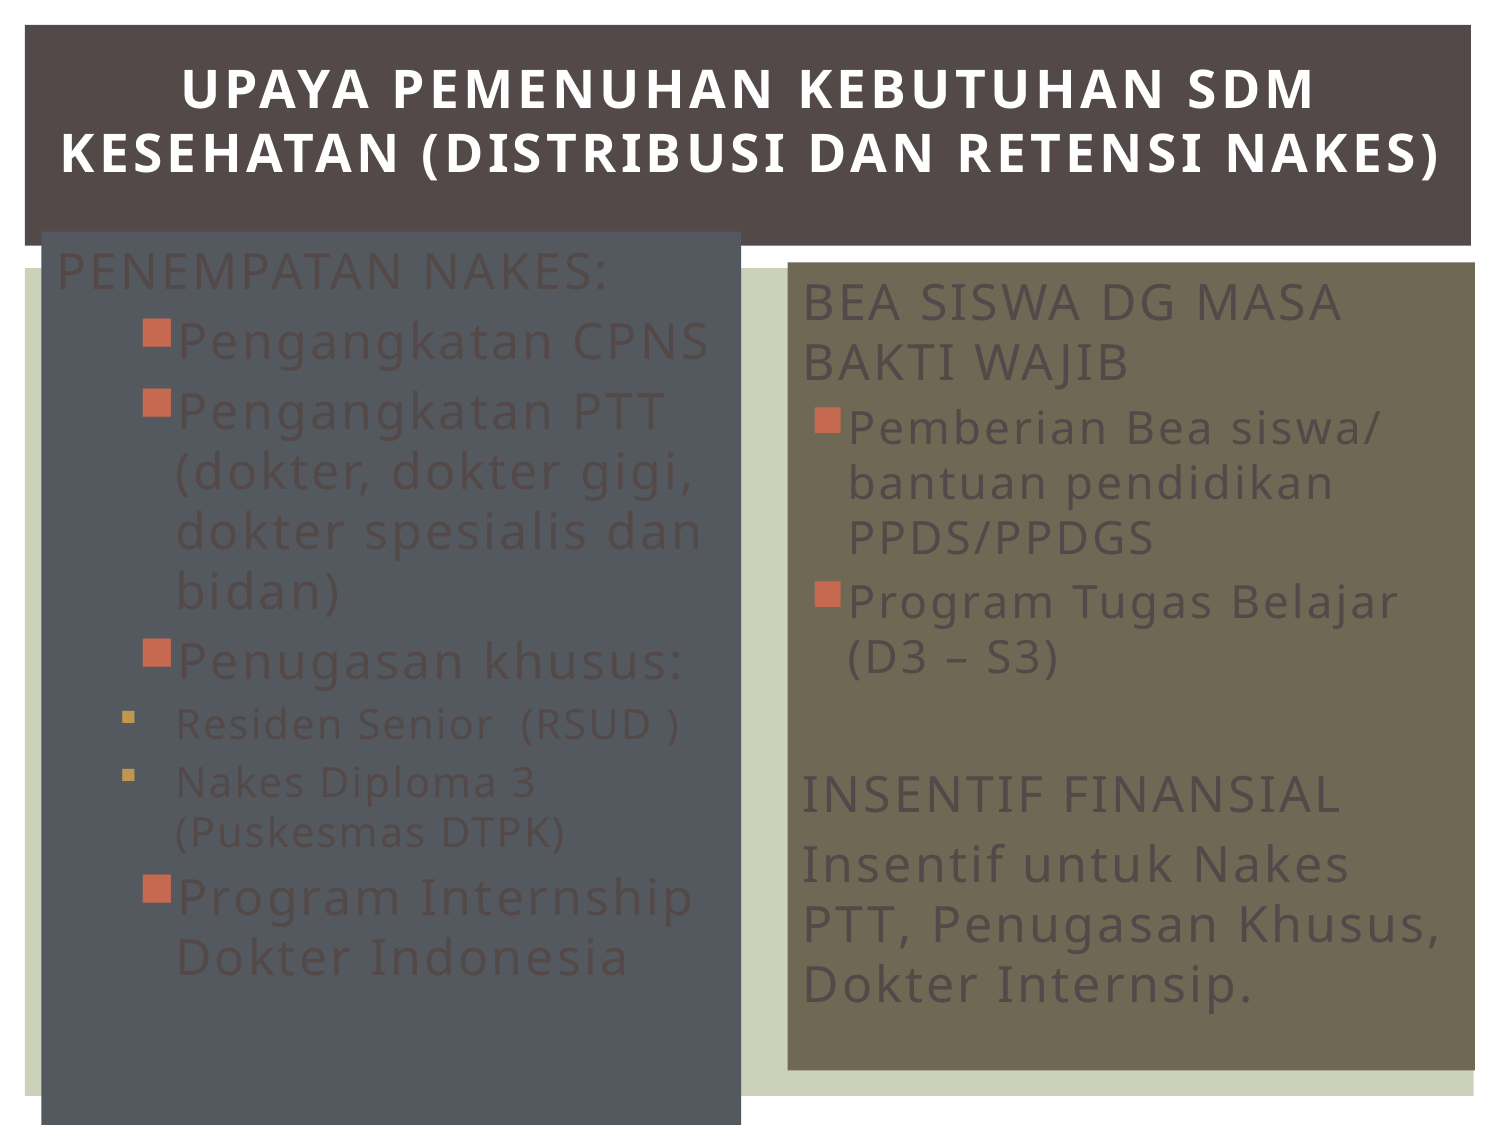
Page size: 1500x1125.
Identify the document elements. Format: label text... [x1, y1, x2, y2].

list BEA SISWA DG MASA BAKTI WAJIB Pemberian Bea siswa/ bantuan pendidikan PPDS/PPDGS Program Tugas Belajar (D3 – S3) INSENTIF FINANSIAL Insentif untuk Nakes PTT, Penugasan Khusus, Dokter Internsip. [787, 262, 1475, 1071]
list PENEMPATAN NAKES: Pengangkatan CPNS Pengangkatan PTT (dokter, dokter gigi, dokter spesialis dan bidan) Penugasan khusus: Residen Senior (RSUD ) Nakes Diploma 3 (Puskesmas DTPK) Program Internship Dokter Indonesia [41, 231, 742, 1125]
title UPAYA PEMENUHAN KEBUTUHAN SDM KESEHATAN (Distribusi dan Retensi Nakes) [41, 24, 1459, 213]
